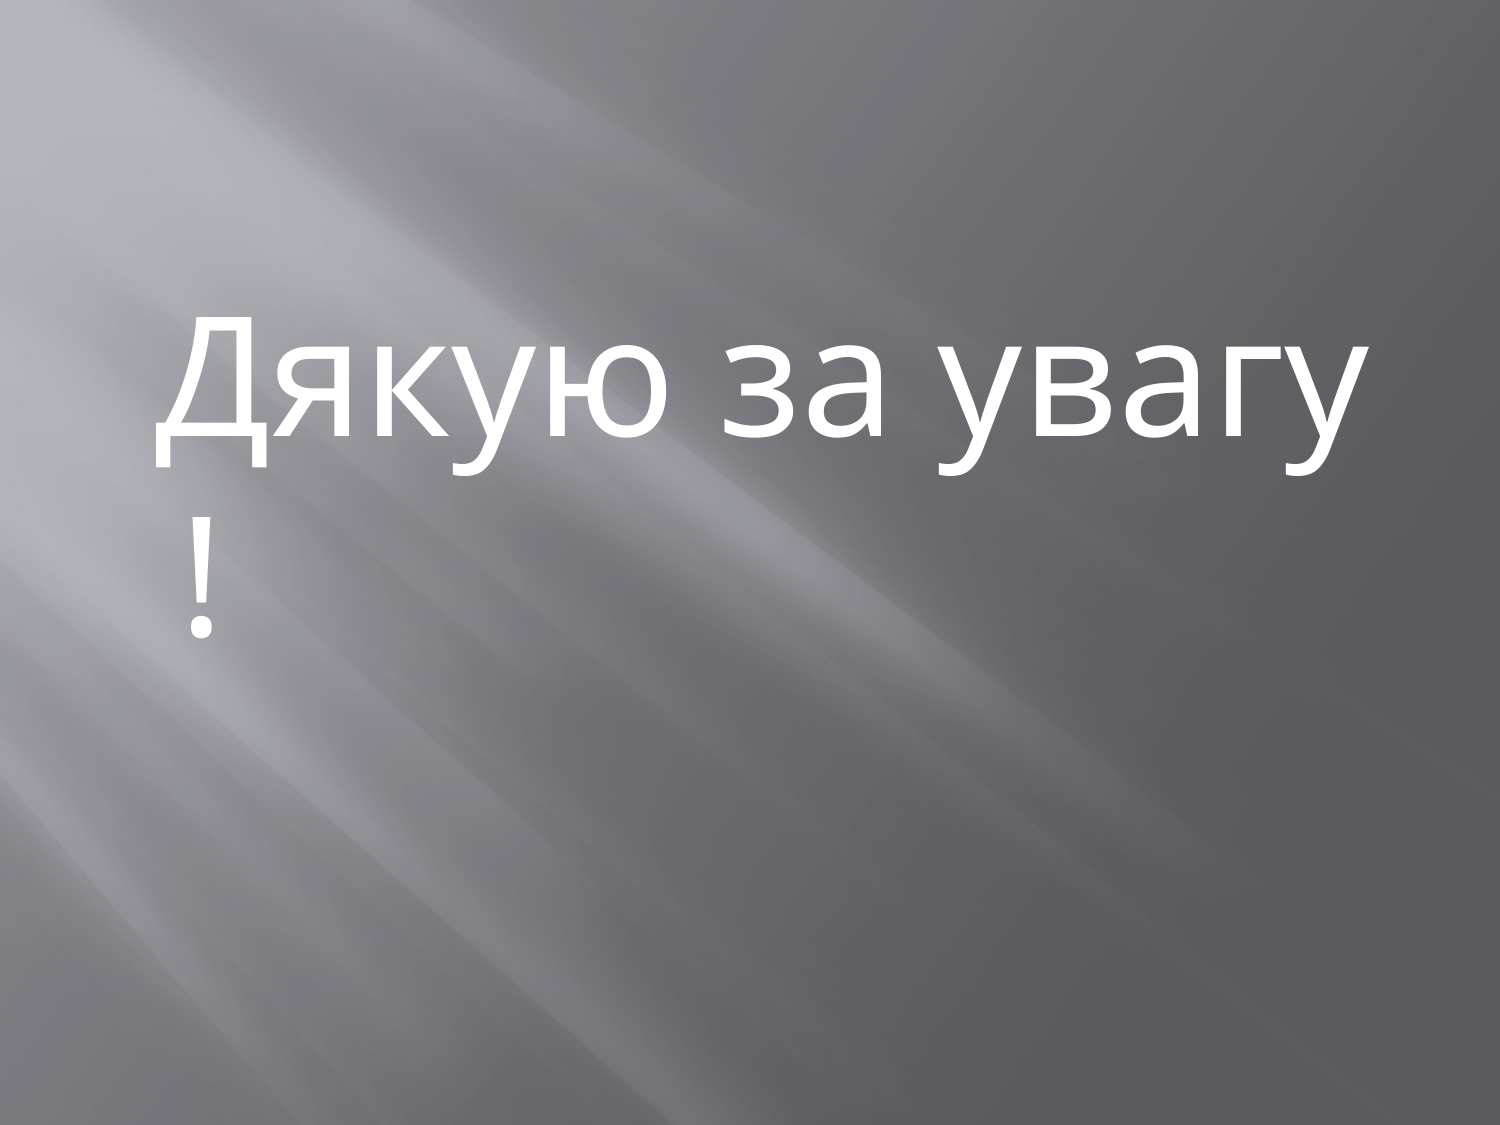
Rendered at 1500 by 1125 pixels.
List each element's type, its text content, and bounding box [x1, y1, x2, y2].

list Дякую за увагу ! [75, 262, 1425, 1035]
